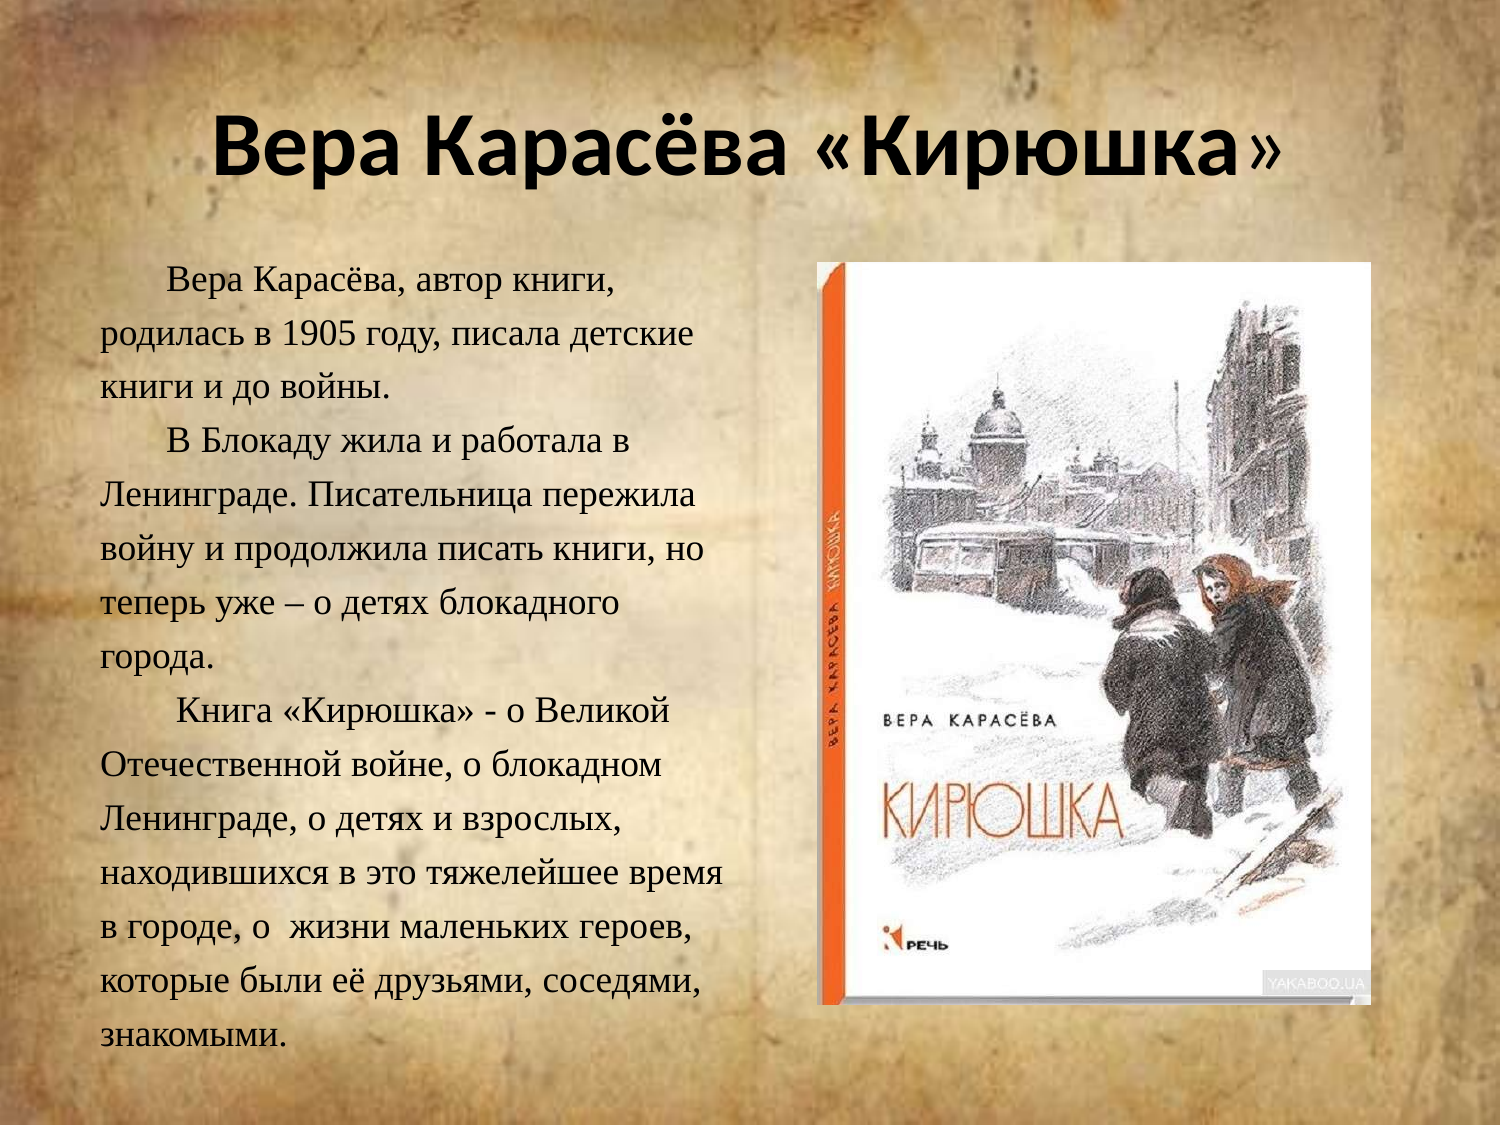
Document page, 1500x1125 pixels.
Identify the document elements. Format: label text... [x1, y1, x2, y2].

title Вера Карасёва «Кирюшка» [74, 44, 1426, 233]
text_box Вера Карасёва, автор книги, родилась в 1905 году, писала детские книги и до войны. В Блокаду жила и работала в Ленинграде. Писательница пережила войну и продолжила писать книги, но теперь уже – о детях блокадного города. Книга «Кирюшка» - о Великой Отечественной войне, о блокадном Ленинграде, о детях и взрослых, находившихся в это тяжелейшее время в городе, о жизни маленьких героев, которые были её друзьями, соседями, знакомыми. [85, 237, 748, 1081]
picture [0, 0, 1500, 1125]
